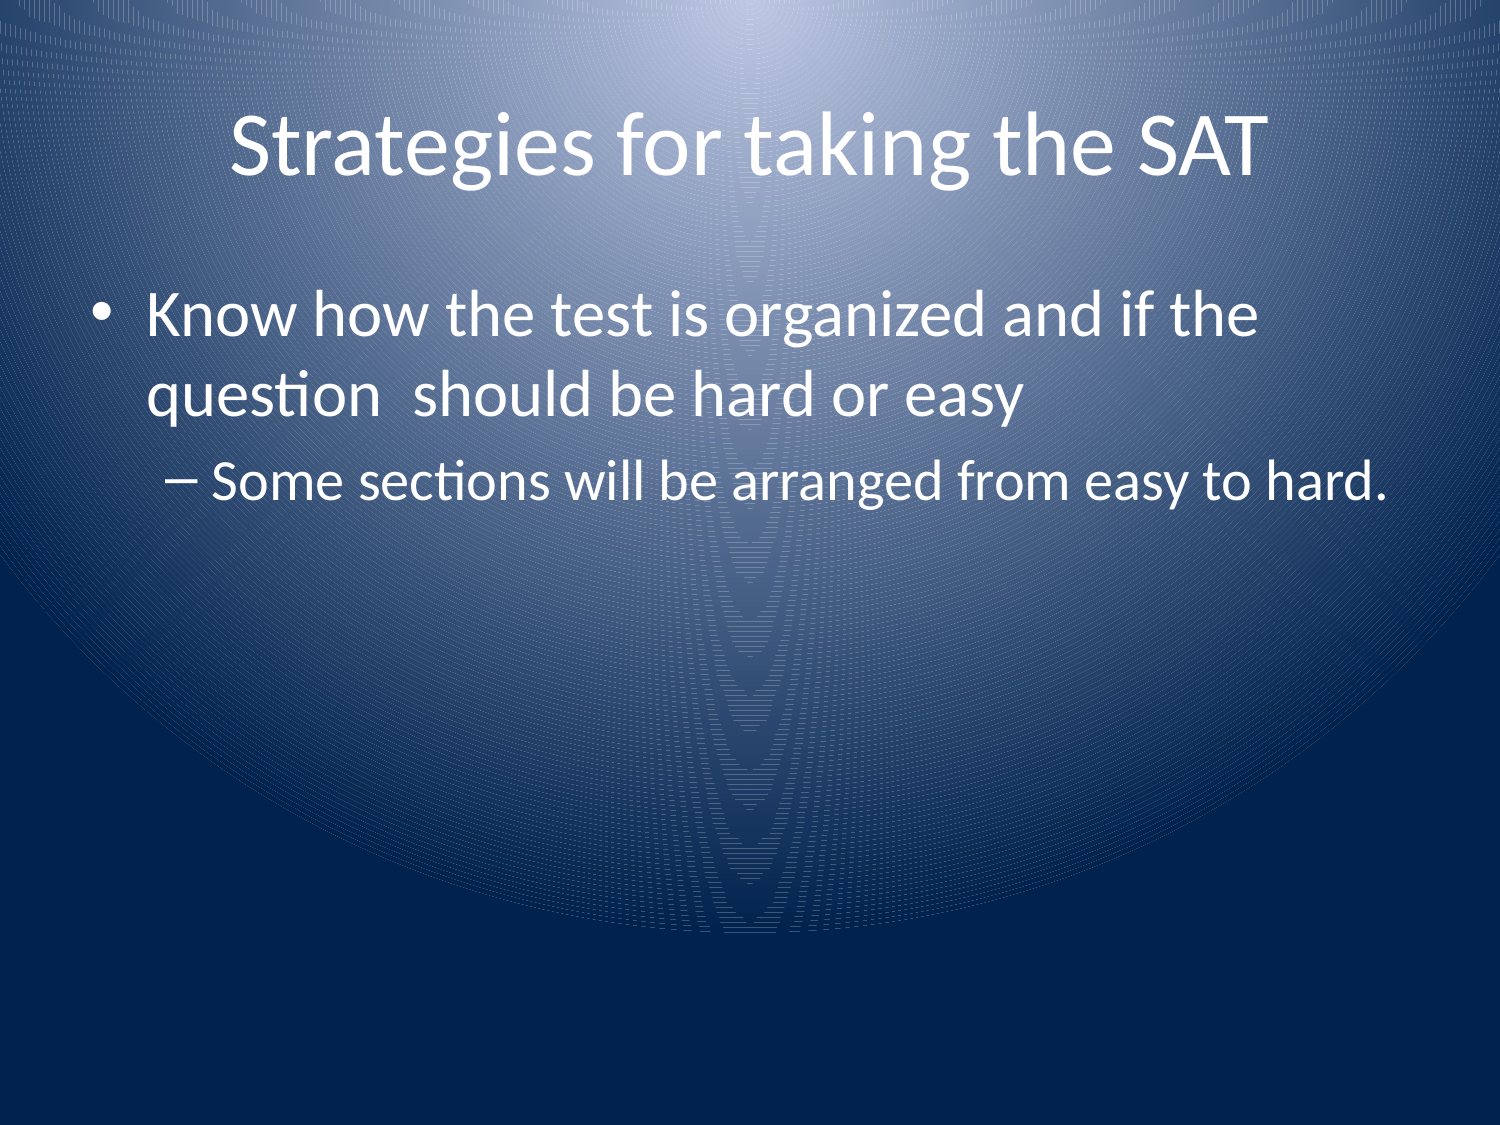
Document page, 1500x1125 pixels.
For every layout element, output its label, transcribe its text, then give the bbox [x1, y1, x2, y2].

title Strategies for taking the SAT [75, 45, 1425, 233]
list Know how the test is organized and if the question should be hard or easy Some sections will be arranged from easy to hard. [75, 262, 1425, 1005]
